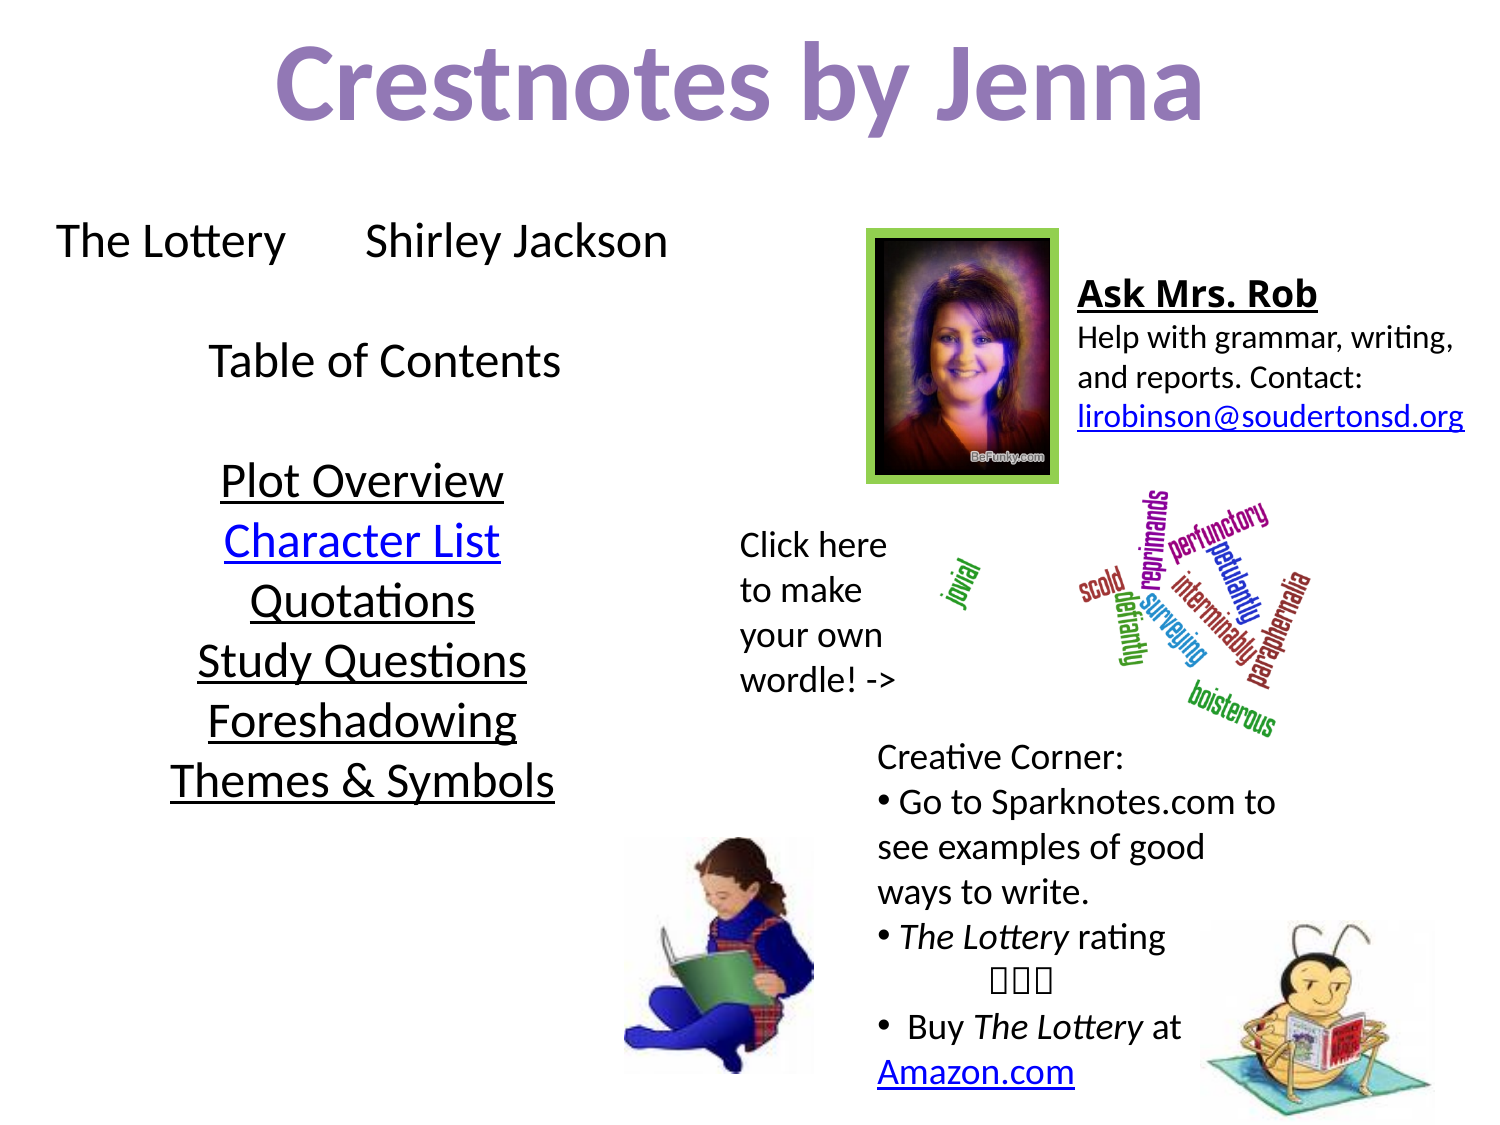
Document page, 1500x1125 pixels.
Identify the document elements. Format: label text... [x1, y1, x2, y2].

text_box Click here to make your own wordle! -> [724, 512, 919, 708]
picture [1199, 919, 1435, 1125]
picture [624, 837, 815, 1074]
picture [924, 487, 1318, 740]
text_box Creative Corner: Go to Sparknotes.com to see examples of good ways to write. The Lottery rating  Buy The Lottery at Amazon.com [862, 724, 1300, 1100]
text_box Crestnotes by Jenna [260, 0, 1248, 150]
picture [874, 237, 1051, 476]
title The Lottery Shirley Jackson Table of Contents Plot Overview Character List Quotations Study Questions Foreshadowing Themes & Symbols [37, 200, 688, 1125]
text_box Ask Mrs. Rob Help with grammar, writing, and reports. Contact: lirobinson@soudertonsd.org [1062, 262, 1500, 442]
